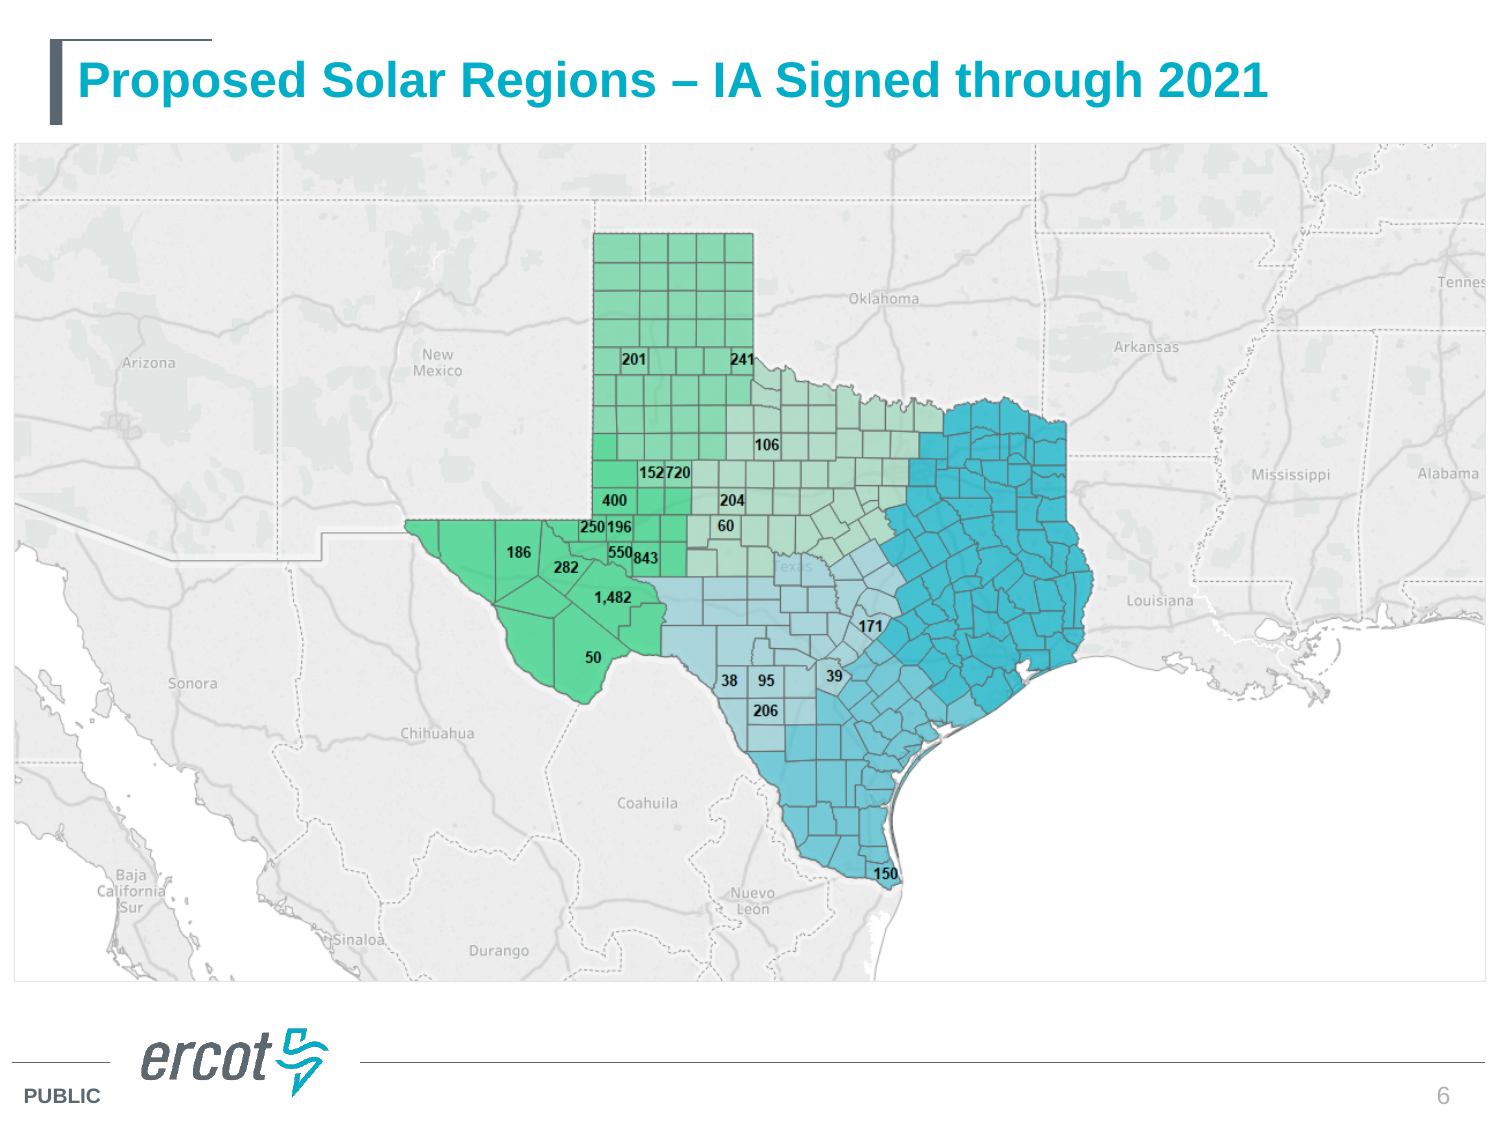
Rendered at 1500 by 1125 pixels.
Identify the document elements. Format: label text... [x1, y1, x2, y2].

picture [137, 1024, 332, 1100]
slide_number 6 [1400, 1076, 1488, 1113]
title Proposed Solar Regions – IA Signed through 2021 [62, 39, 1450, 100]
picture [0, 129, 1500, 996]
